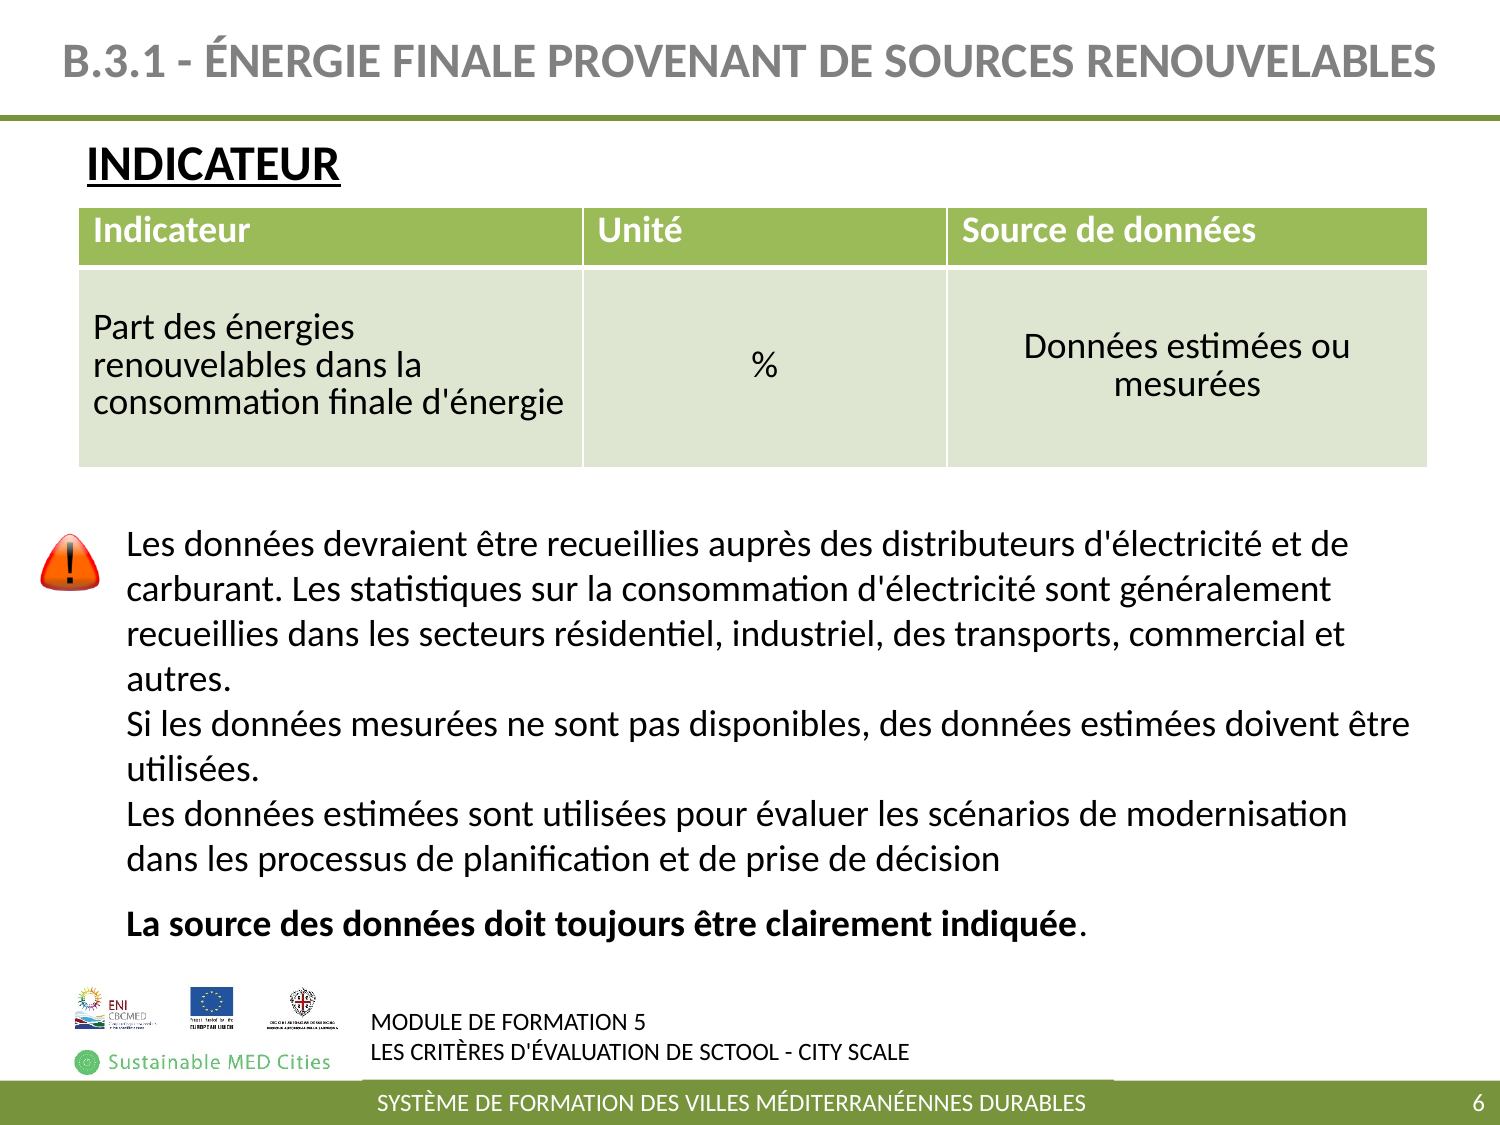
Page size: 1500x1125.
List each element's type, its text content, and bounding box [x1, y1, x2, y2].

title B.3.1 - ÉNERGIE FINALE PROVENANT DE SOURCES RENOUVELABLES [0, 0, 1500, 117]
slide_number 6 [1149, 1078, 1500, 1125]
table_header Unité [584, 208, 946, 265]
text_box SYSTÈME DE FORMATION DES VILLES MÉDITERRANÉENNES DURABLES [362, 1079, 1114, 1125]
text_box Les données devraient être recueillies auprès des distributeurs d'électricité et de carburant. Les statistiques sur la consommation d'électricité sont généralement recueillies dans les secteurs résidentiel, industriel, des transports, commercial et autres. Si les données mesurées ne sont pas disponibles, des données estimées doivent être utilisées. Les données estimées sont utilisées pour évaluer les scénarios de modernisation dans les processus de planification et de prise de décision La source des données doit toujours être clairement indiquée. [111, 511, 1434, 952]
table_cell Part des énergies renouvelables dans la consommation finale d'énergie [79, 270, 582, 467]
table_cell % [584, 270, 946, 467]
picture [38, 531, 101, 593]
list INDICATEUR [71, 123, 1422, 223]
picture [62, 978, 356, 1080]
table_header Indicateur [79, 208, 582, 265]
table_cell Données estimées ou mesurées [948, 270, 1427, 467]
table_header Source de données [948, 208, 1427, 265]
